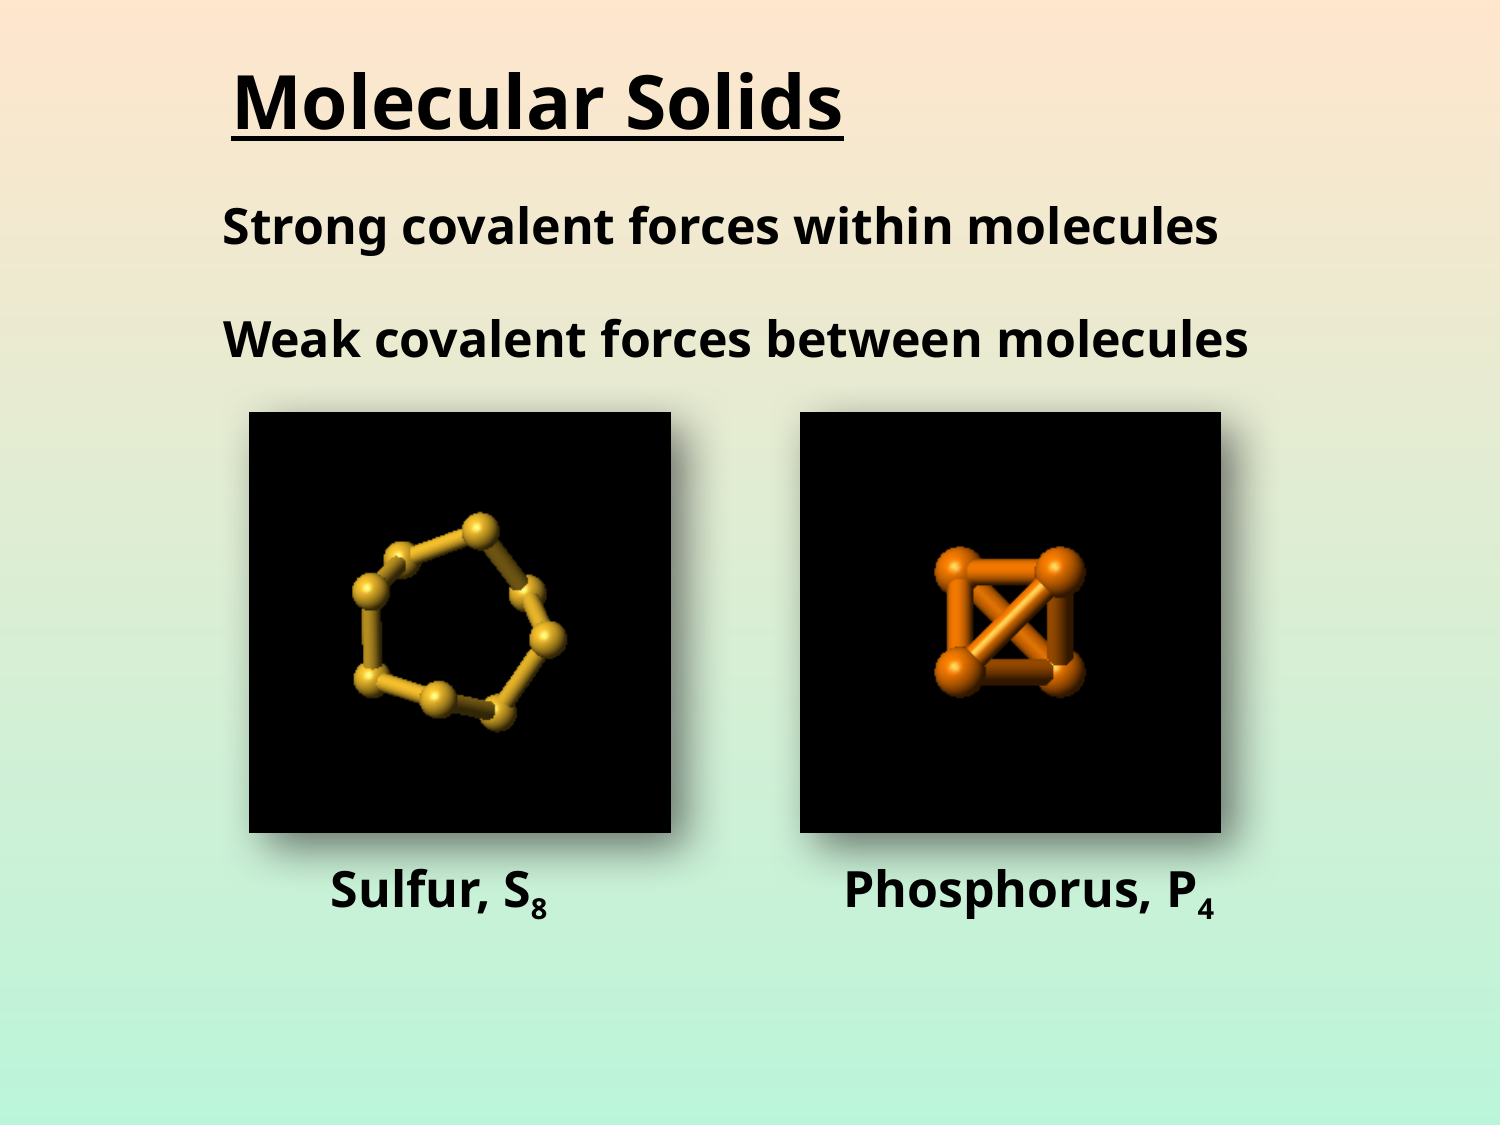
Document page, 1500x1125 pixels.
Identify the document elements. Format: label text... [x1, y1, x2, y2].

picture [799, 412, 1221, 834]
text_box Sulfur, S8 [316, 849, 563, 933]
text_box Phosphorus, P4 [828, 849, 1229, 933]
title Molecular Solids [99, 37, 976, 163]
text_box Strong covalent forces within molecules [207, 187, 1235, 263]
text_box Weak covalent forces between molecules [208, 299, 1264, 375]
picture [249, 412, 671, 834]
